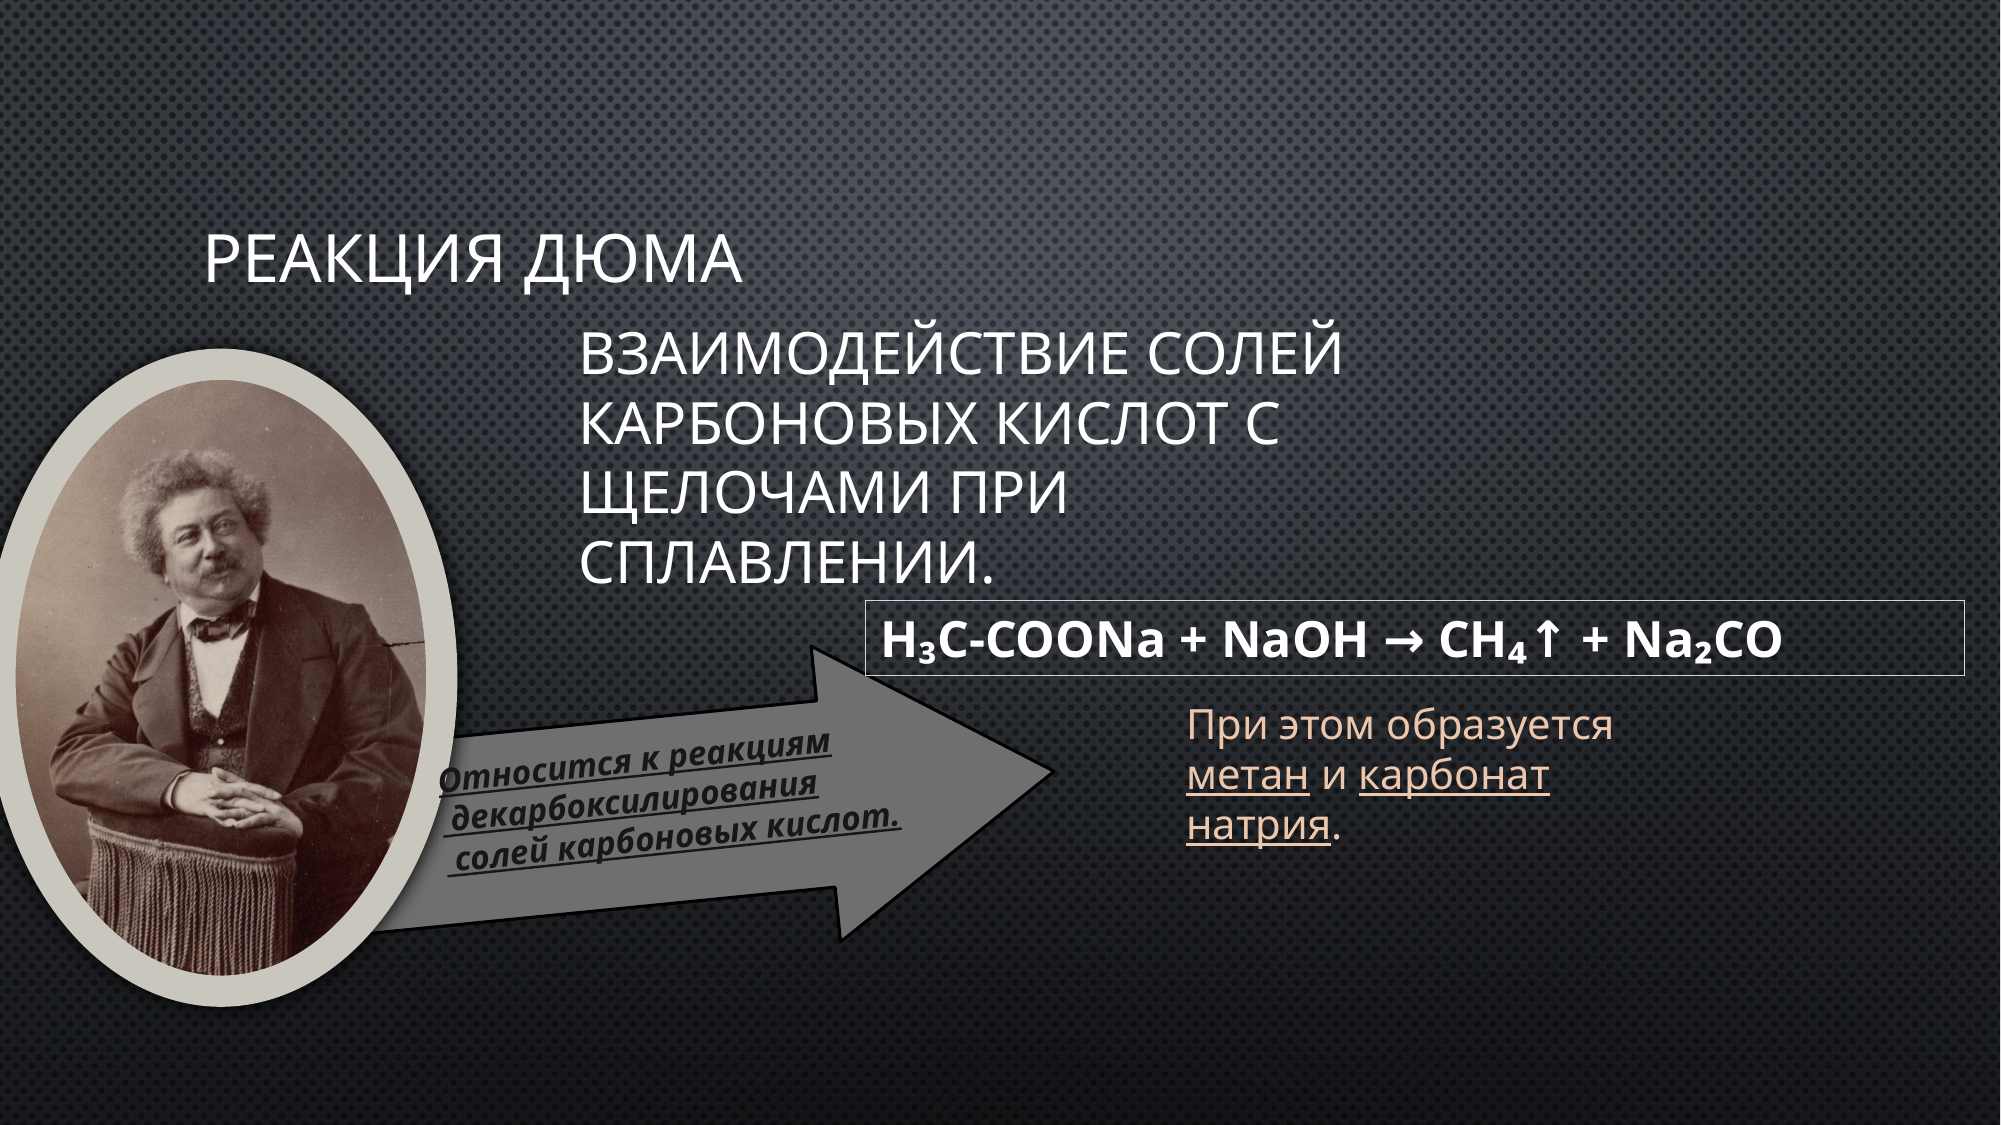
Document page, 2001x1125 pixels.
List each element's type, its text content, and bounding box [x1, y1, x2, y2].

text_box [470, 707, 858, 748]
text_box [442, 712, 1056, 944]
text_box При этом образуется метан и карбонат натрия. [1171, 690, 1712, 946]
list взаимодействие солей карбоновых кислот с щелочами при сплавлении. [563, 204, 1473, 707]
text_box Н₃С-СООNa + NaOH → CH₄↑ + Na₂CO [865, 600, 1965, 676]
title Реакция Дюма [187, 99, 1813, 413]
picture [0, 364, 442, 992]
text_box Относится к реакциям декарбоксилирования солей карбоновых кислот. [442, 699, 956, 888]
